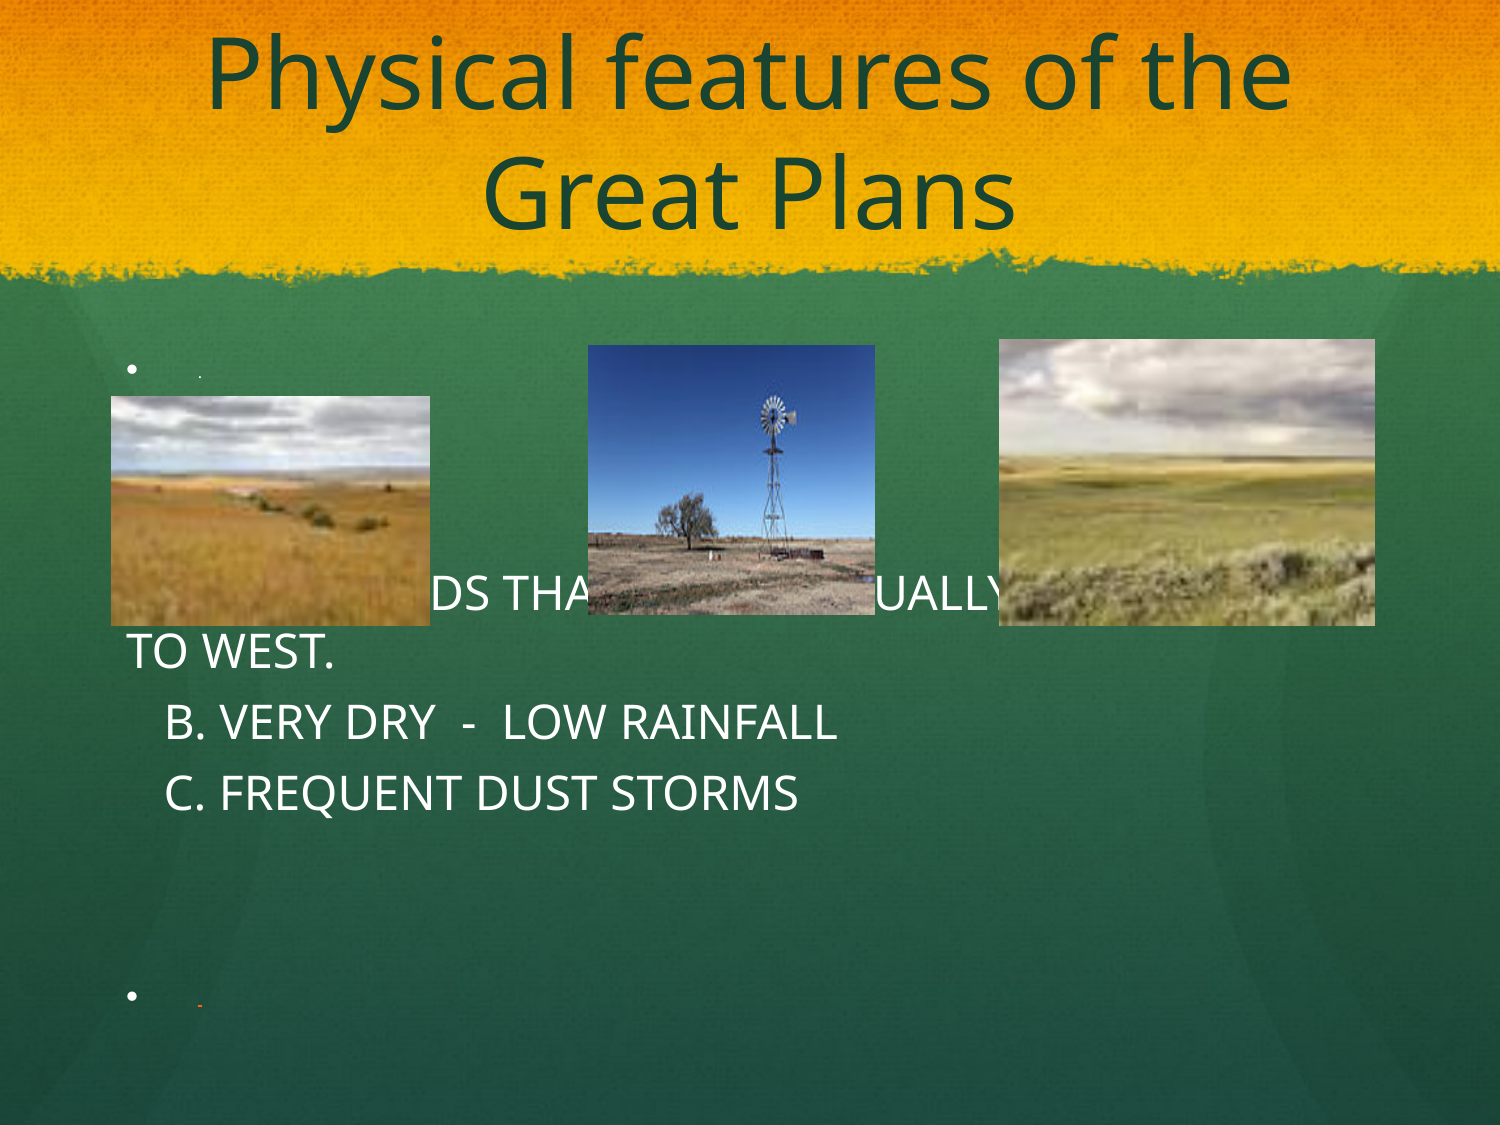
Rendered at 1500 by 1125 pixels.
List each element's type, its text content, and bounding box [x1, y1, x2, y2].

picture [0, 0, 1500, 1125]
title Physical features of the Great Plans [125, 13, 1375, 246]
list . FLATLANDS A. FLATLANDS THAT RISE GRADUALLY FROM EAST TO WEST. B. VERY DRY - LOW RAINFALL C. FREQUENT DUST STORMS [111, 322, 1375, 1026]
